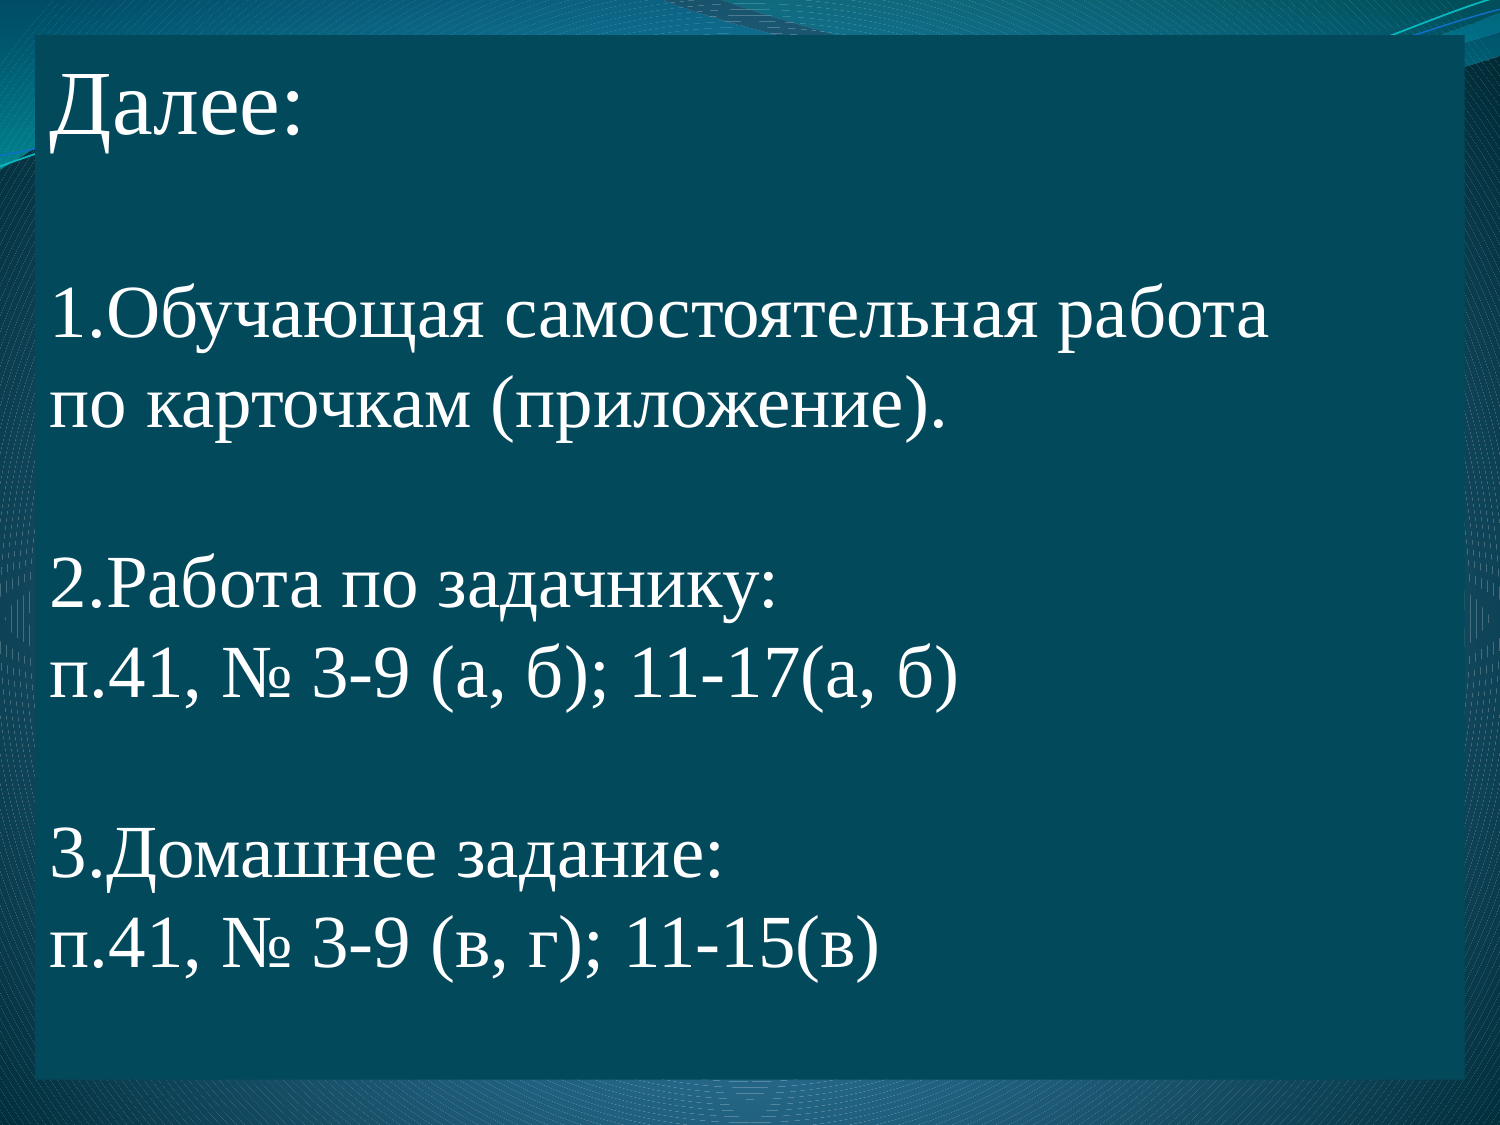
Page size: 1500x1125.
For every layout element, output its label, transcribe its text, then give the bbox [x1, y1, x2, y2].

text_box Далее: 1.Обучающая самостоятельная работа по карточкам (приложение). 2.Работа по задачнику: п.41, № 3-9 (а, б); 11-17(а, б) 3.Домашнее задание: п.41, № 3-9 (в, г); 11-15(в) [35, 35, 1465, 1080]
